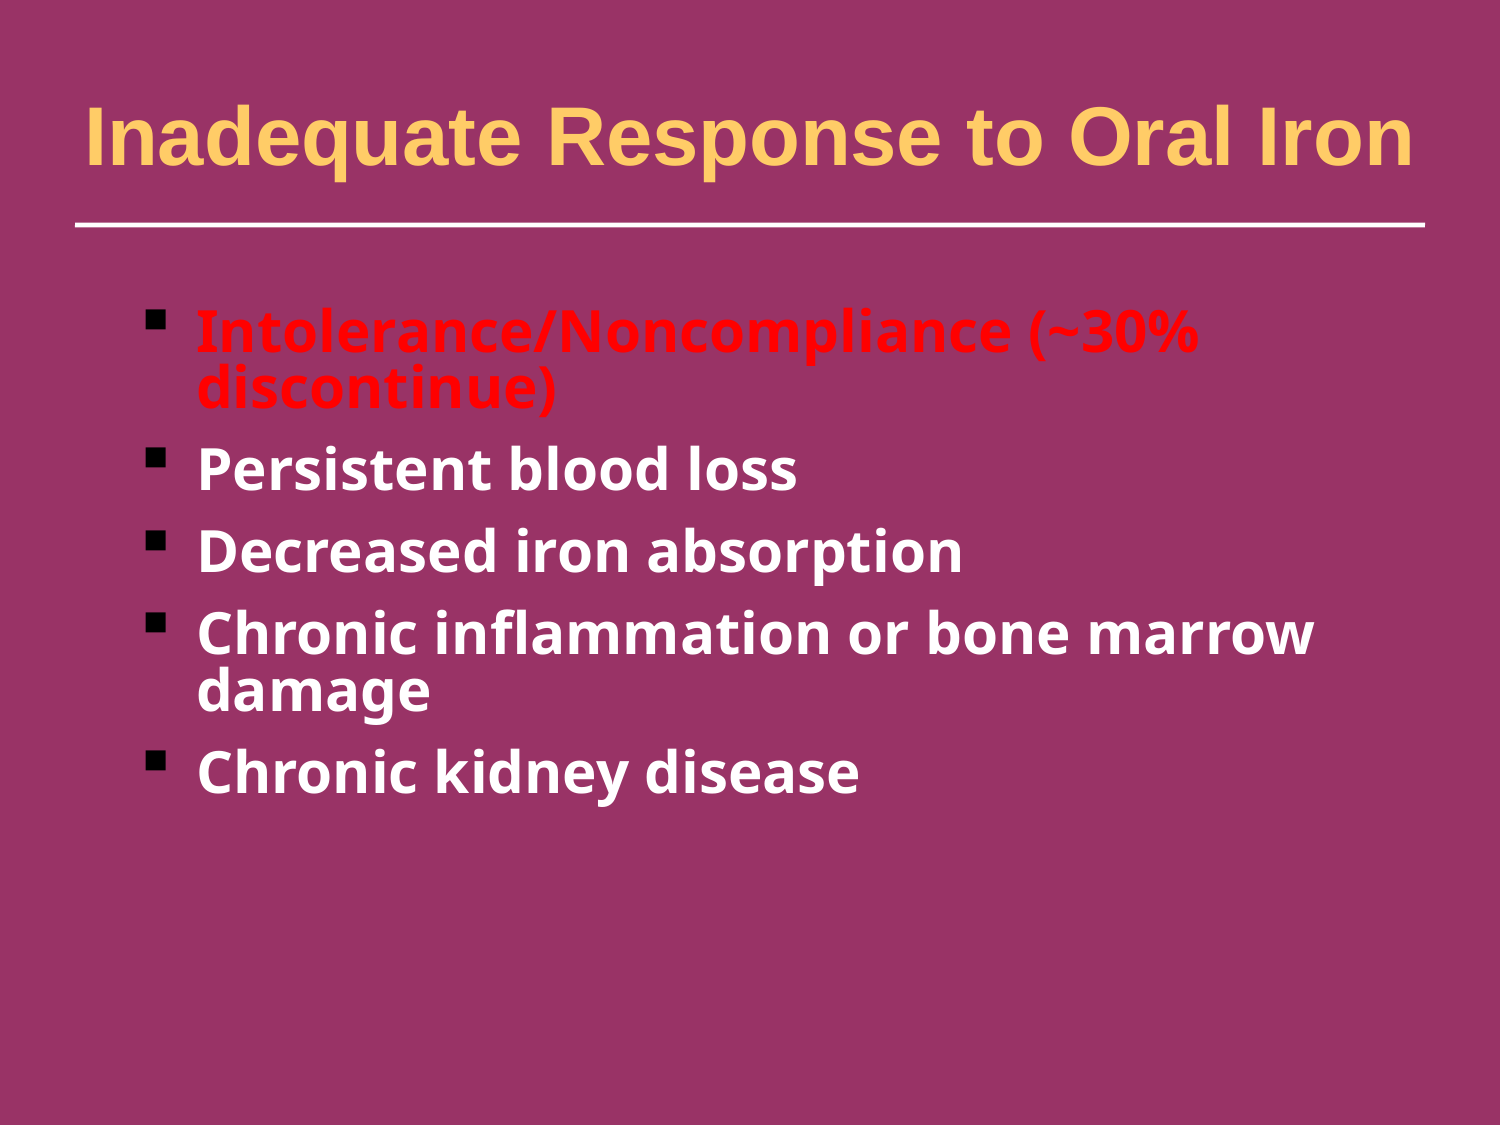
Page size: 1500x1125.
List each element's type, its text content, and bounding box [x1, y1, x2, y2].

title Inadequate Response to Oral Iron [50, 75, 1450, 213]
list Intolerance/Noncompliance (~30% discontinue) Persistent blood loss Decreased iron absorption Chronic inflammation or bone marrow damage Chronic kidney disease [125, 299, 1463, 888]
